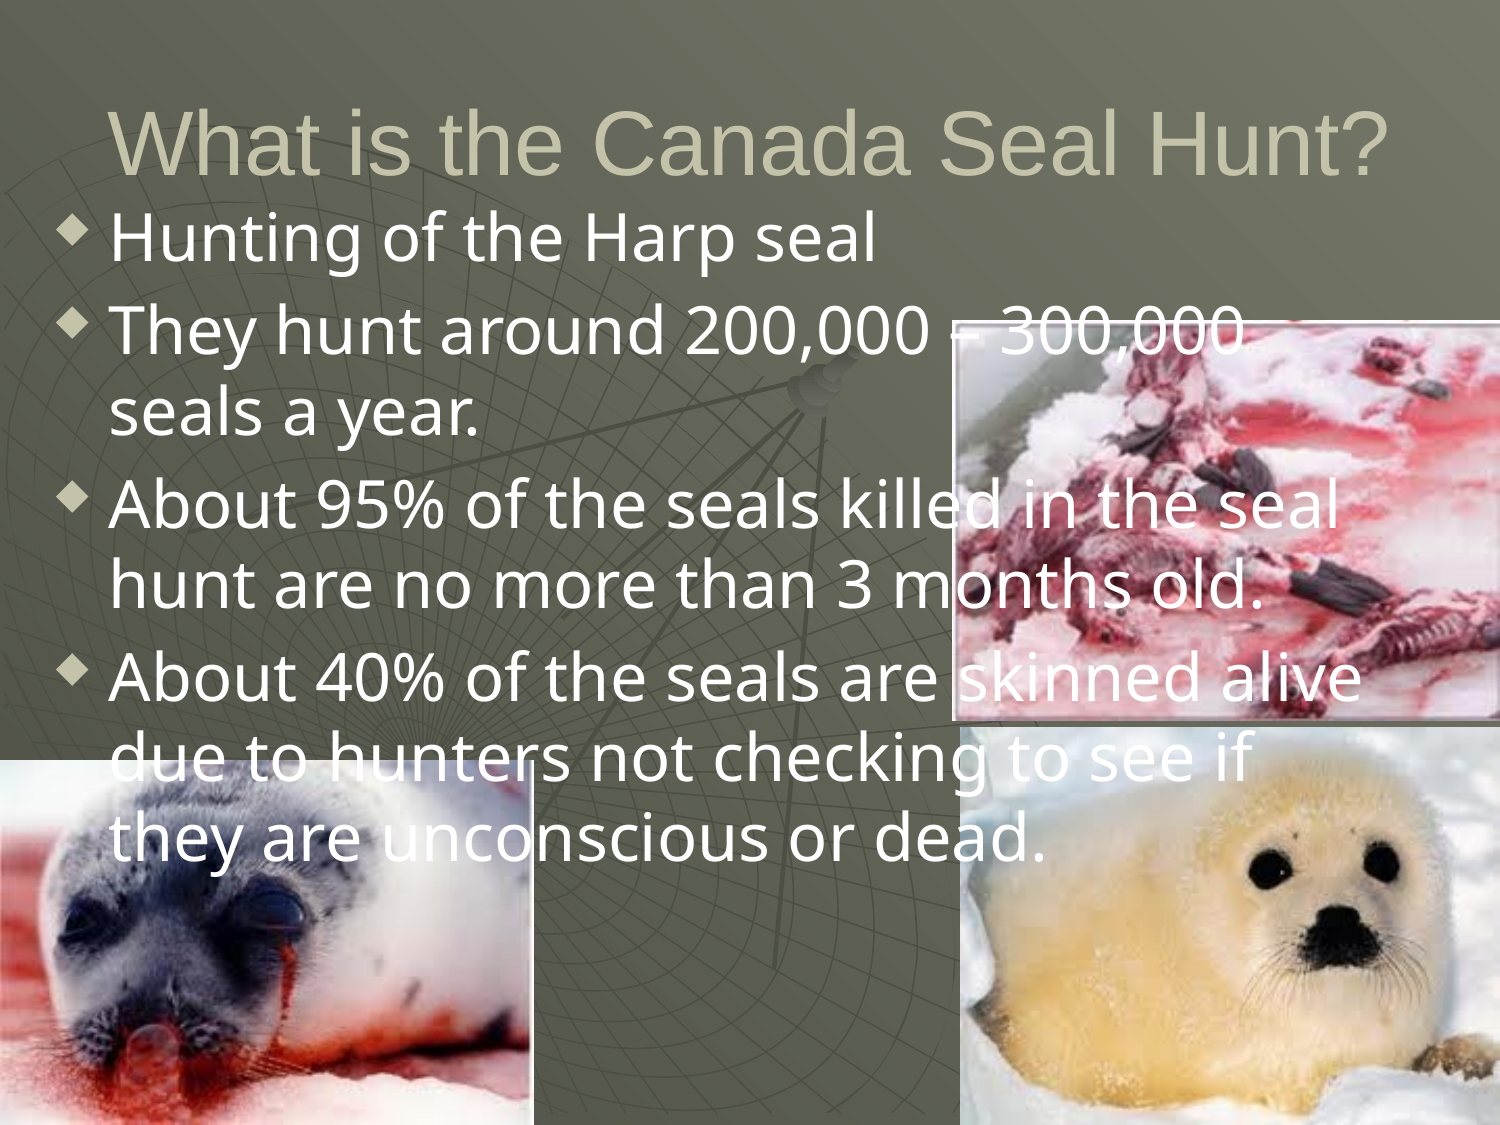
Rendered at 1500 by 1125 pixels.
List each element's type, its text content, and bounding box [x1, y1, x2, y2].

picture [951, 320, 1500, 722]
picture [960, 727, 1500, 1125]
picture [0, 760, 534, 1125]
title What is the Canada Seal Hunt? [74, 45, 1426, 233]
list Hunting of the Harp seal They hunt around 200,000 – 300,000 seals a year. About 95% of the seals killed in the seal hunt are no more than 3 months old. About 40% of the seals are skinned alive due to hunters not checking to see if they are unconscious or dead. [37, 187, 1388, 931]
